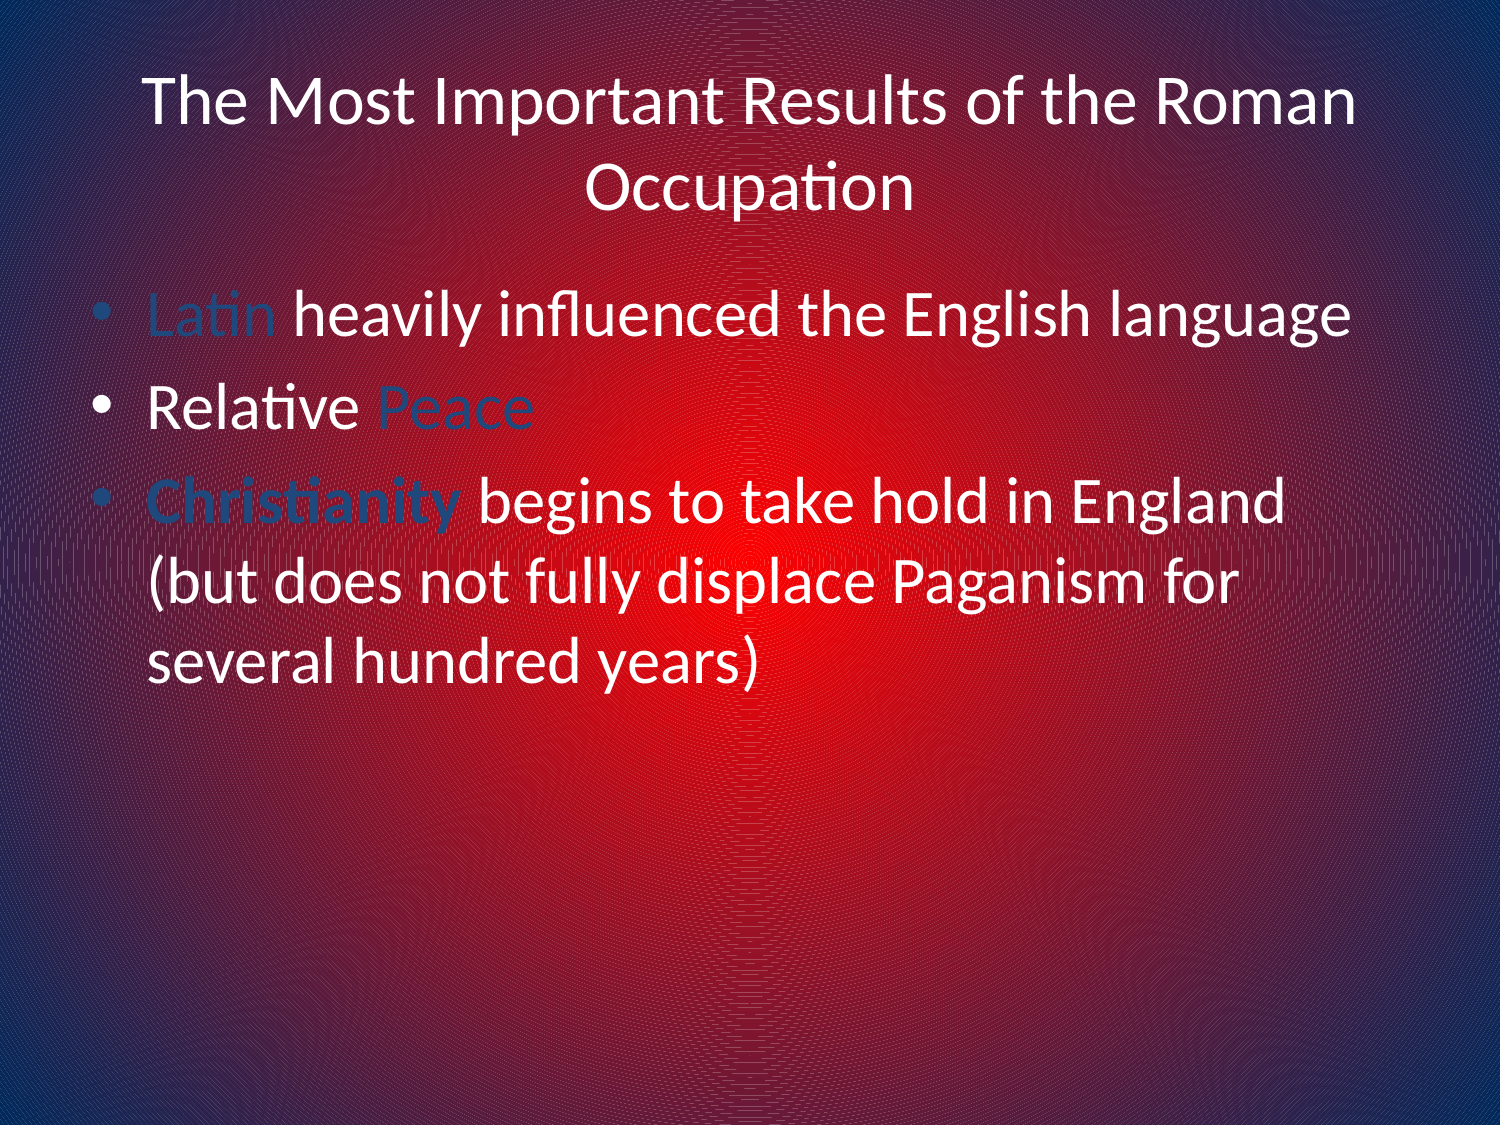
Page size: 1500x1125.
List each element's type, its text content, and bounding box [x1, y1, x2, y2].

list Latin heavily influenced the English language Relative Peace Christianity begins to take hold in England (but does not fully displace Paganism for several hundred years) [75, 262, 1425, 1005]
title The Most Important Results of the Roman Occupation [75, 45, 1425, 233]
